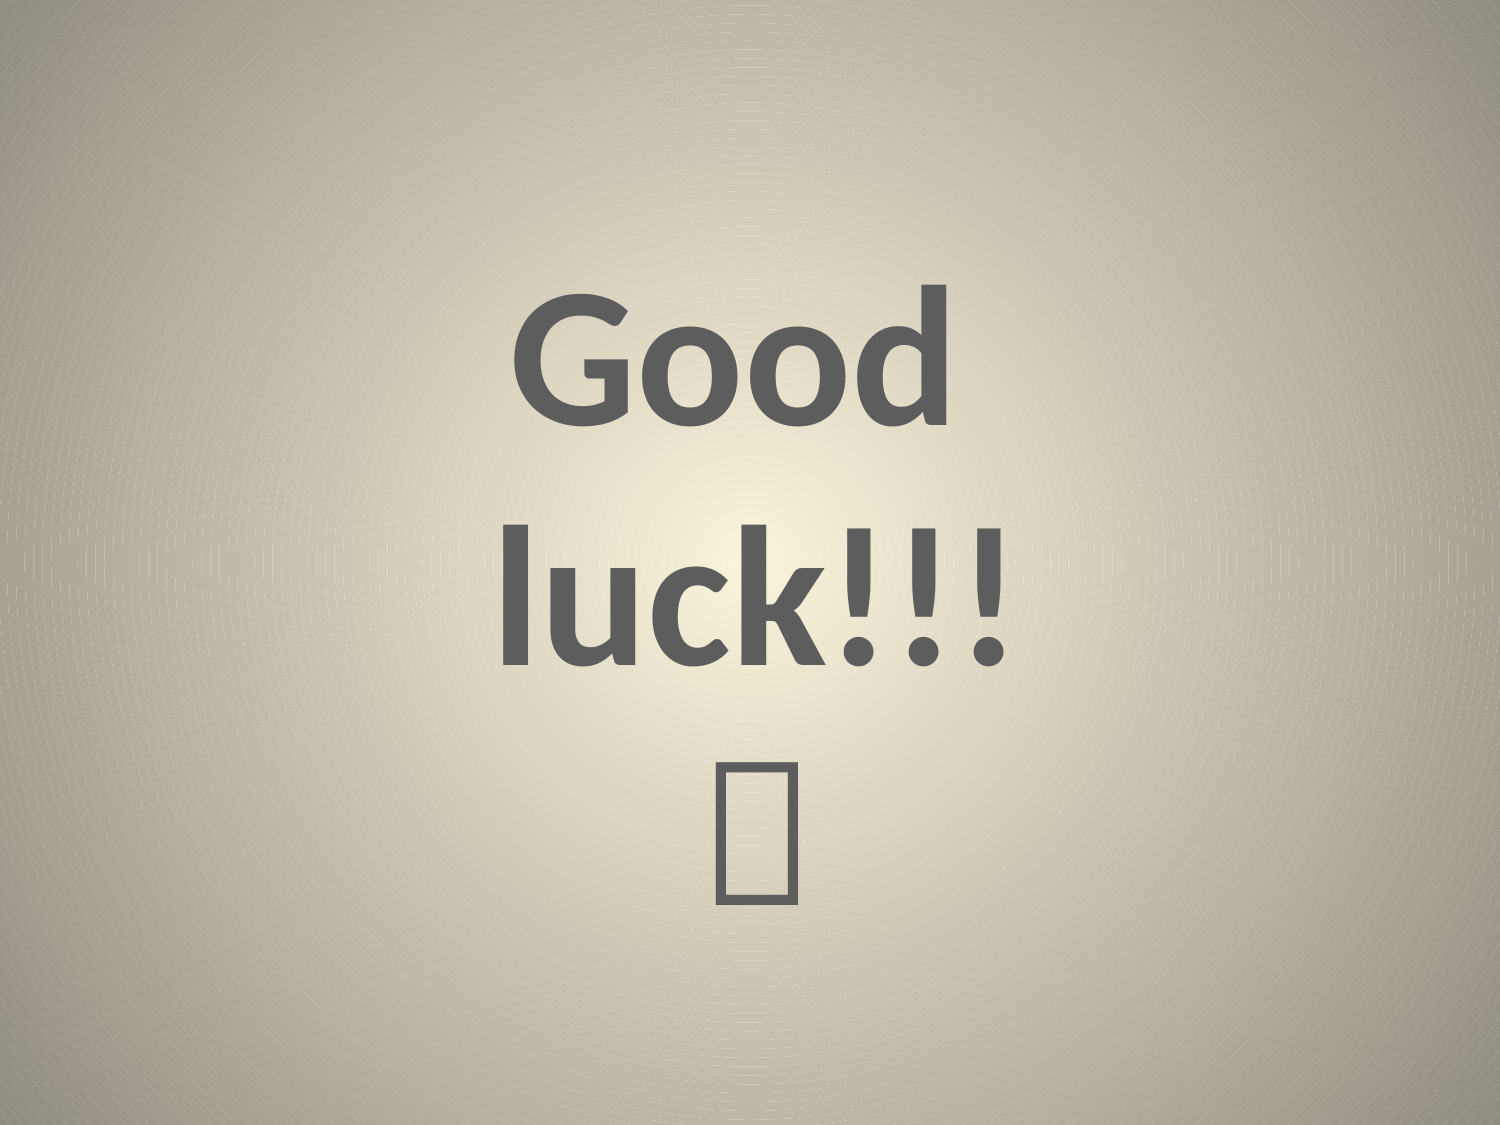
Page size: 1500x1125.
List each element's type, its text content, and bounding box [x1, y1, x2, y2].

title Good luck!!!  [82, 492, 1432, 680]
